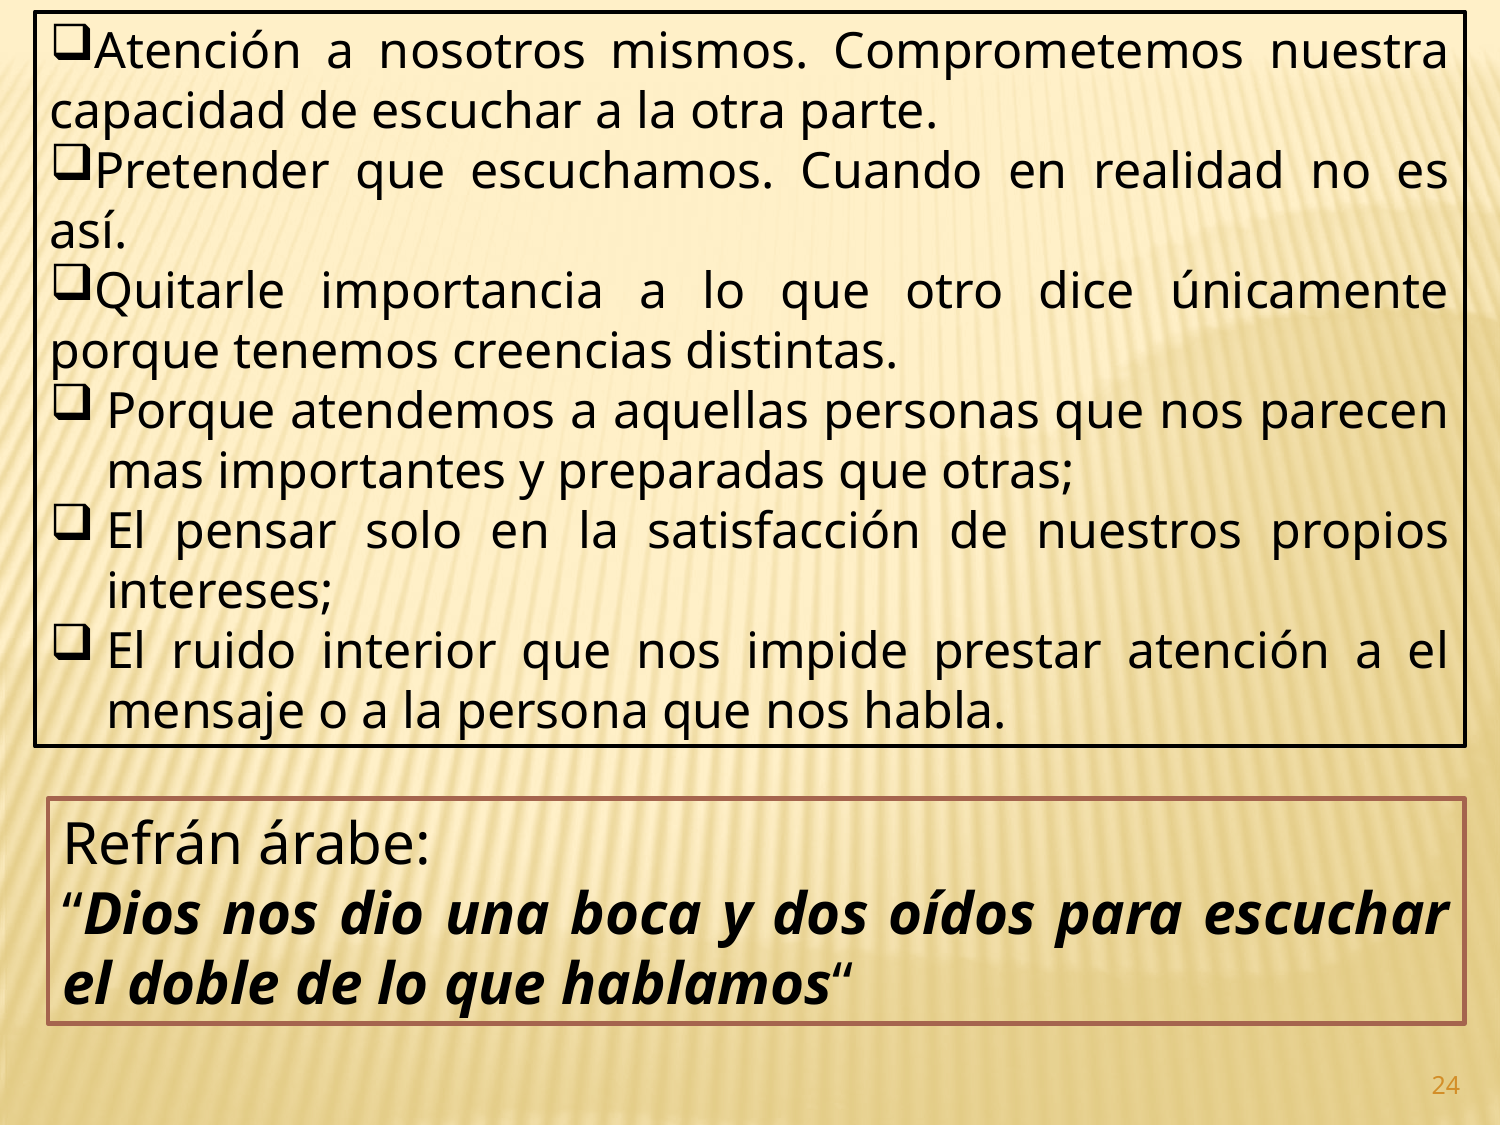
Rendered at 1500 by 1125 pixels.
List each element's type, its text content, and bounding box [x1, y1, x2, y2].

slide_number 24 [1350, 1062, 1475, 1103]
text_box Refrán árabe: “Dios nos dio una boca y dos oídos para escuchar el doble de lo que hablamos“ [46, 797, 1467, 1025]
text_box Atención a nosotros mismos. Comprometemos nuestra capacidad de escuchar a la otra parte. Pretender que escuchamos. Cuando en realidad no es así. Quitarle importancia a lo que otro dice únicamente porque tenemos creencias distintas. Porque atendemos a aquellas personas que nos parecen mas importantes y preparadas que otras; El pensar solo en la satisfacción de nuestros propios intereses; El ruido interior que nos impide prestar atención a el mensaje o a la persona que nos habla. [33, 10, 1467, 748]
